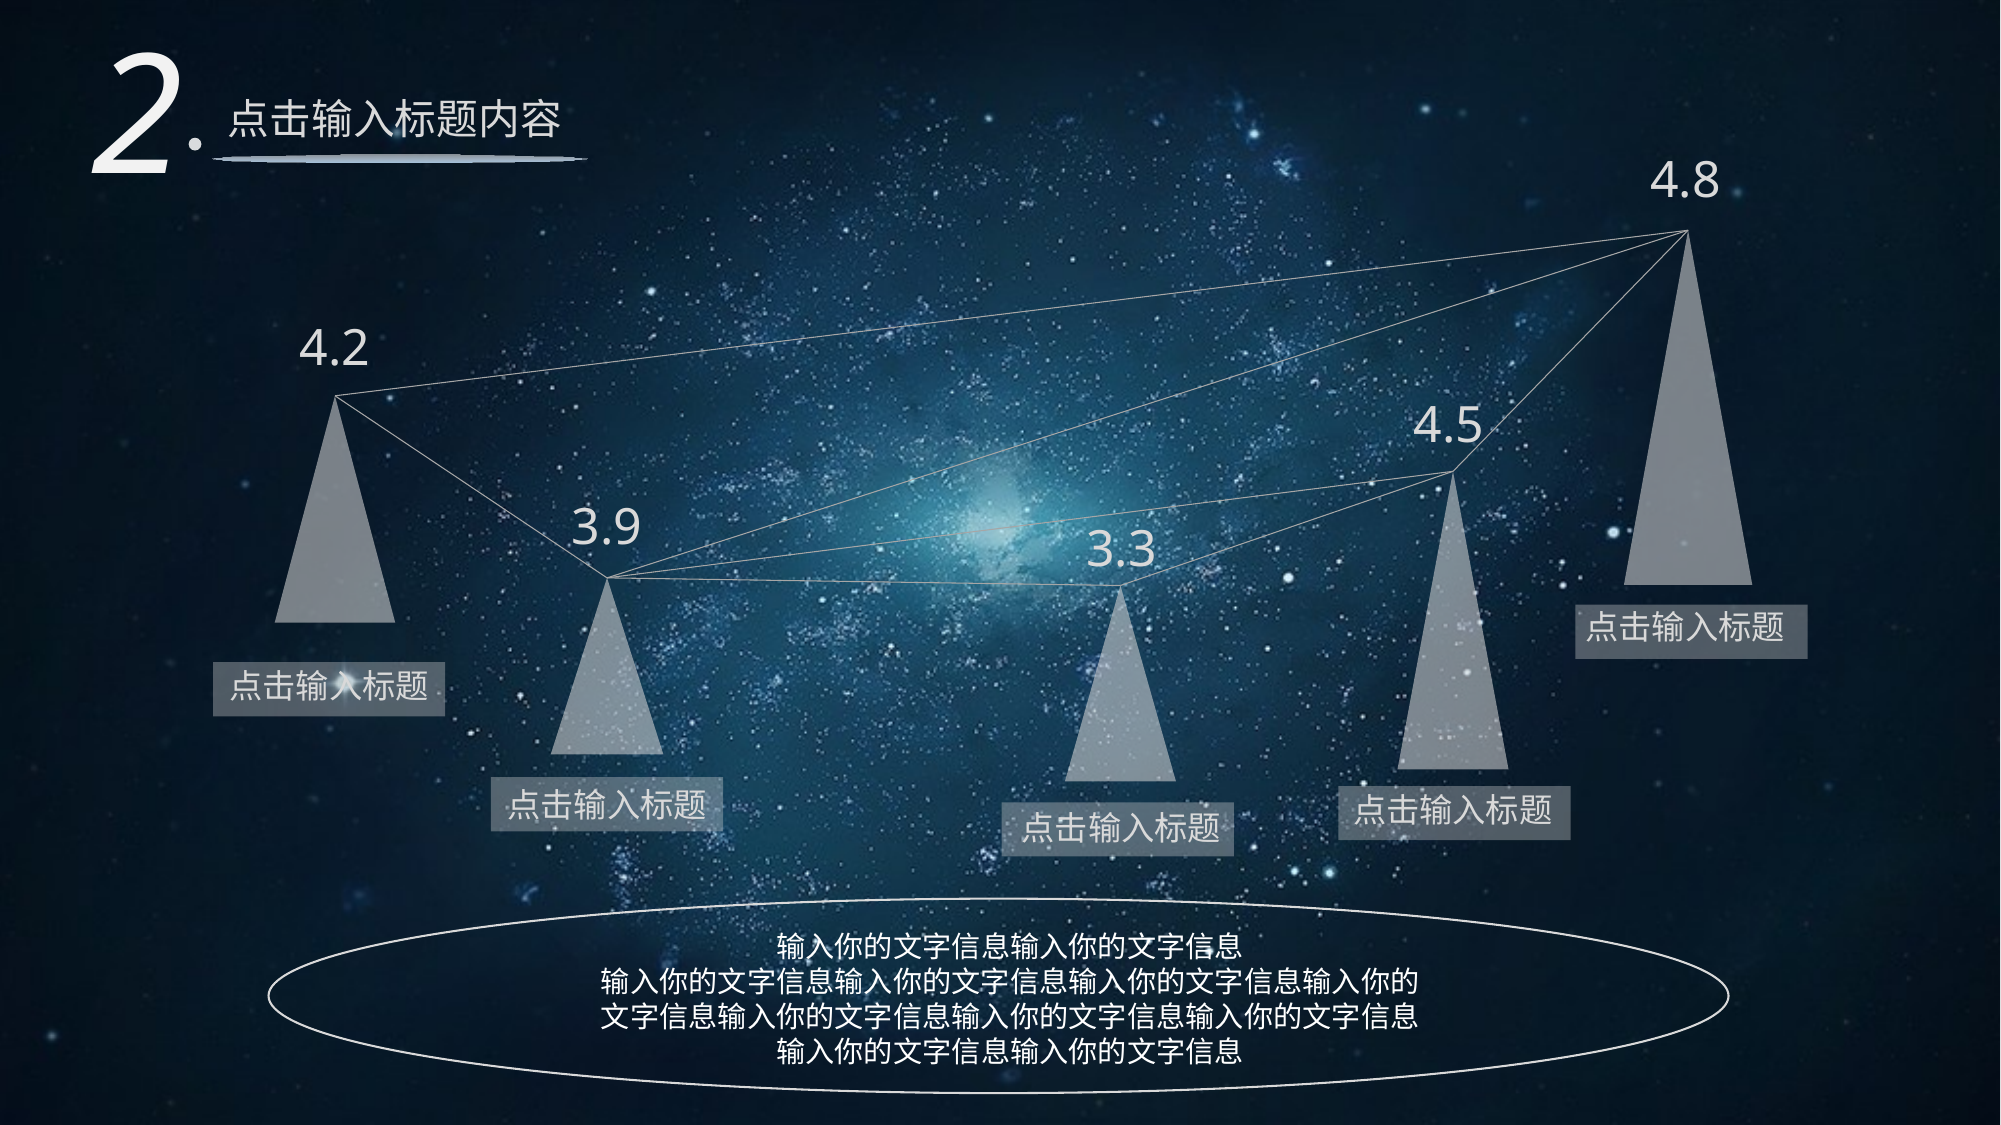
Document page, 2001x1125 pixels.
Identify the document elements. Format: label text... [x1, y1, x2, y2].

text_box 点击输入标题 [492, 776, 722, 832]
text_box 点击输入标题内容 [212, 85, 577, 151]
text_box 点击输入标题 [214, 657, 444, 713]
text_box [1452, 396, 1689, 472]
text_box [273, 395, 397, 624]
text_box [1120, 471, 1454, 586]
text_box [1063, 586, 1178, 783]
text_box [1337, 785, 1572, 841]
text_box [1622, 230, 1754, 586]
text_box [1396, 578, 1510, 771]
text_box 点击输入标题 [1570, 599, 1800, 654]
text_box 点击输入标题 [1338, 781, 1568, 836]
text_box [212, 661, 446, 717]
text_box [209, 153, 591, 164]
text_box 点击输入标题 [1006, 799, 1237, 855]
picture [0, 0, 2001, 1125]
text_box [606, 577, 1120, 586]
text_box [334, 230, 1689, 396]
text_box 4.2 [284, 308, 334, 383]
text_box [199, 137, 203, 151]
text_box [1574, 604, 1809, 660]
text_box 4.8 [1635, 140, 1736, 215]
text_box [607, 471, 1120, 577]
text_box 输入你的文字信息输入你的文字信息 输入你的文字信息输入你的文字信息输入你的文字信息输入你的文字信息输入你的文字信息输入你的文字信息输入你的文字信息输入你的文字信息输入你的文字信息 [578, 921, 1443, 1076]
text_box [267, 897, 1730, 1095]
text_box [549, 578, 665, 756]
text_box [1001, 801, 1235, 858]
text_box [1454, 472, 1689, 578]
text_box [606, 396, 1452, 577]
text_box 2 [76, 0, 199, 215]
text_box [334, 396, 606, 578]
